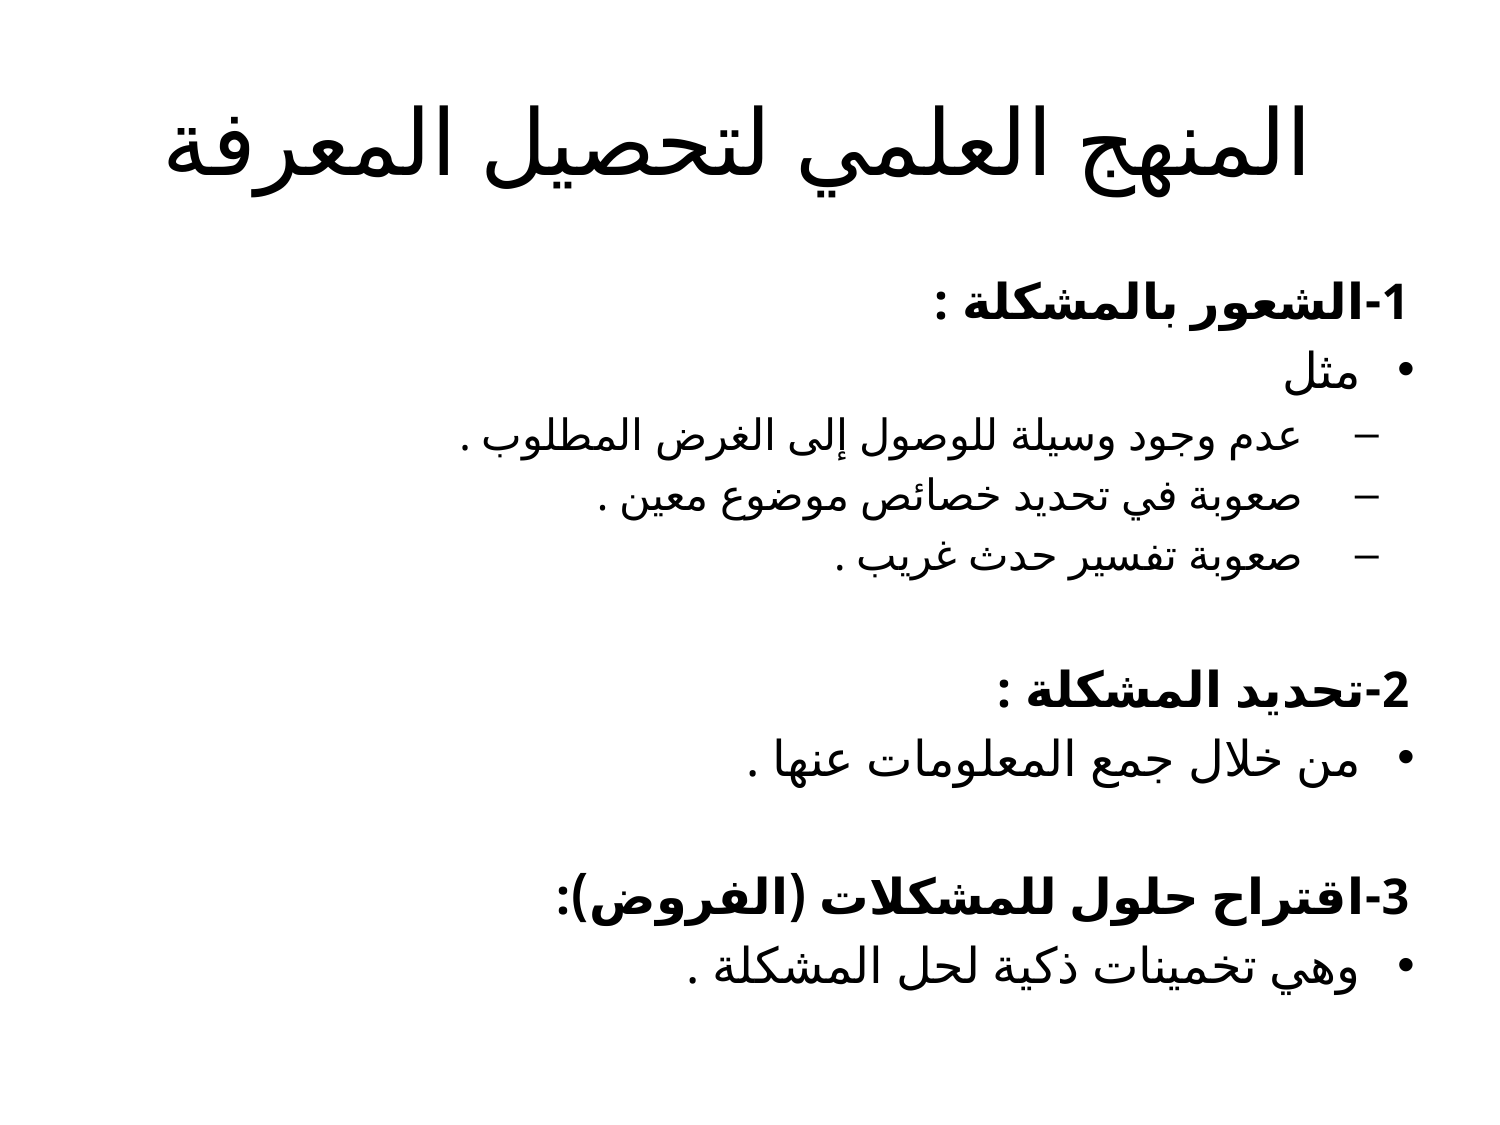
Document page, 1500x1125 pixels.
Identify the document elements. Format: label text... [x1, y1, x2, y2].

list 1-الشعور بالمشكلة : مثل عدم وجود وسيلة للوصول إلى الغرض المطلوب . صعوبة في تحديد خصائص موضوع معين . صعوبة تفسير حدث غريب . 2-تحديد المشكلة : من خلال جمع المعلومات عنها . 3-اقتراح حلول للمشكلات (الفروض): وهي تخمينات ذكية لحل المشكلة . [75, 262, 1425, 1005]
title المنهج العلمي لتحصيل المعرفة [75, 45, 1425, 233]
